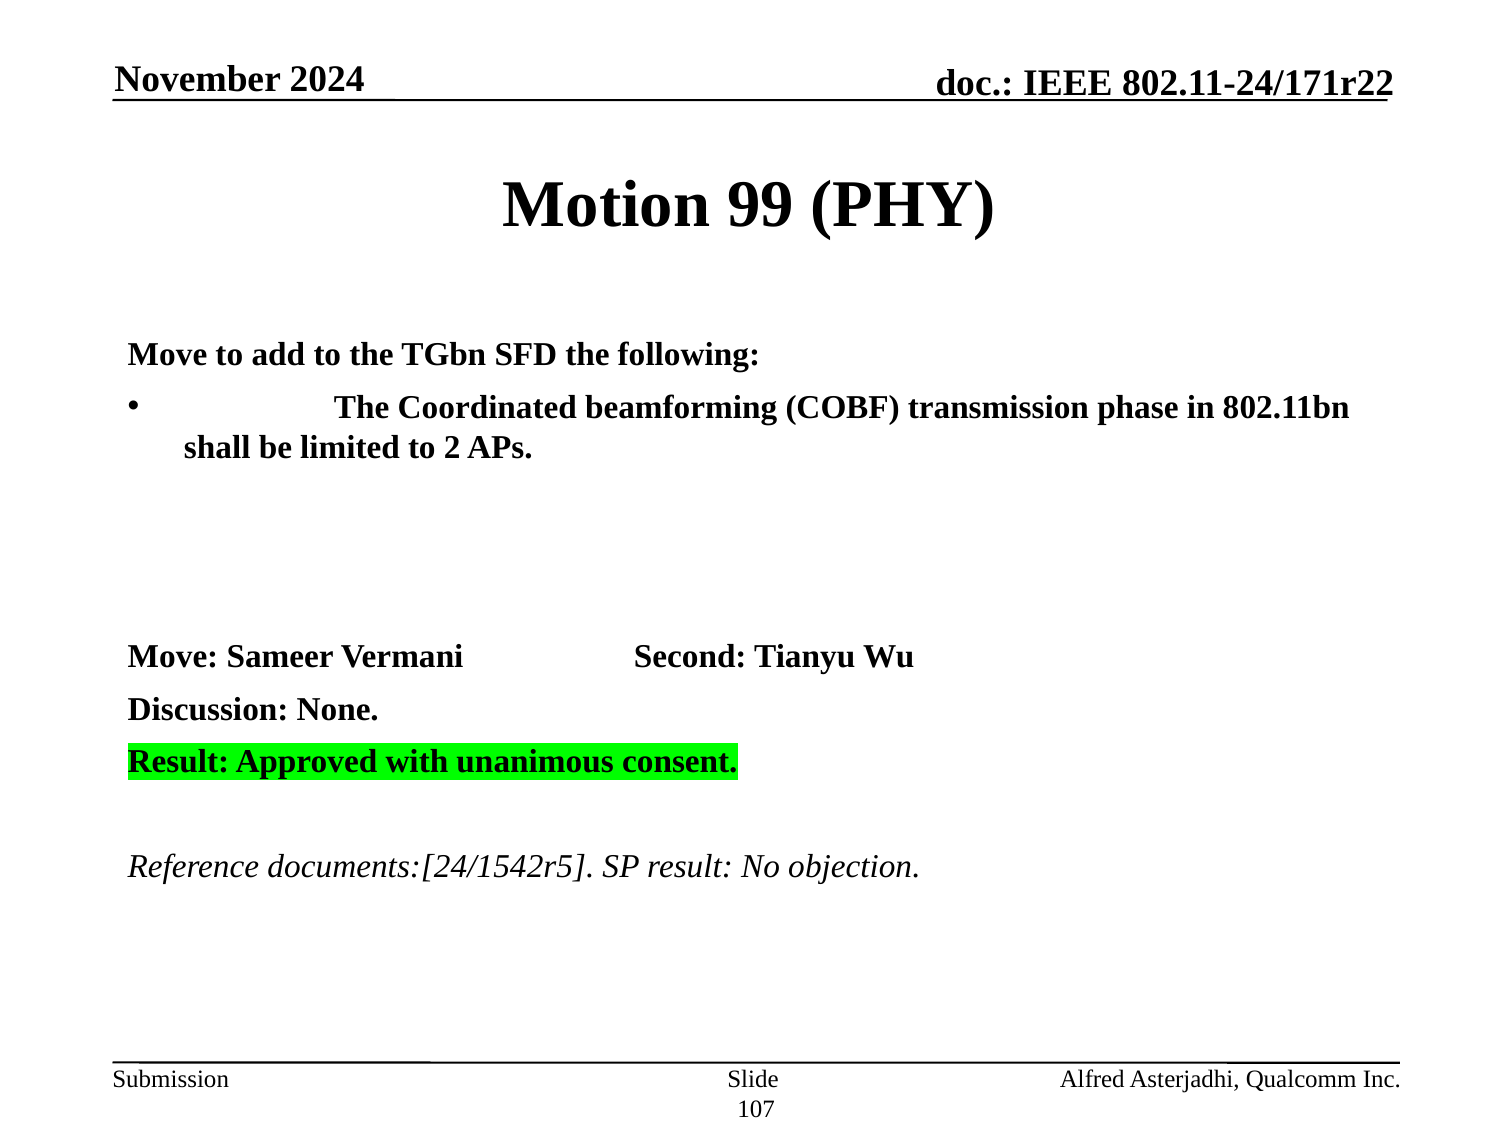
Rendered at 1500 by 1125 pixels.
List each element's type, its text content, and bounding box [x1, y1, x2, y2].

footer Alfred Asterjadhi, Qualcomm Inc. [878, 1061, 1402, 1093]
list Move to add to the TGbn SFD the following: The Coordinated beamforming (COBF) transmission phase in 802.11bn shall be limited to 2 APs. Move: Sameer Vermani Second: Tianyu Wu Discussion: None. Result: Approved with unanimous consent. Reference documents:[24/1542r5]. SP result: No objection. [112, 324, 1388, 1000]
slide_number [114, 54, 423, 100]
slide_number Slide 107 [712, 1061, 800, 1123]
title Motion 99 (PHY) [112, 112, 1388, 288]
